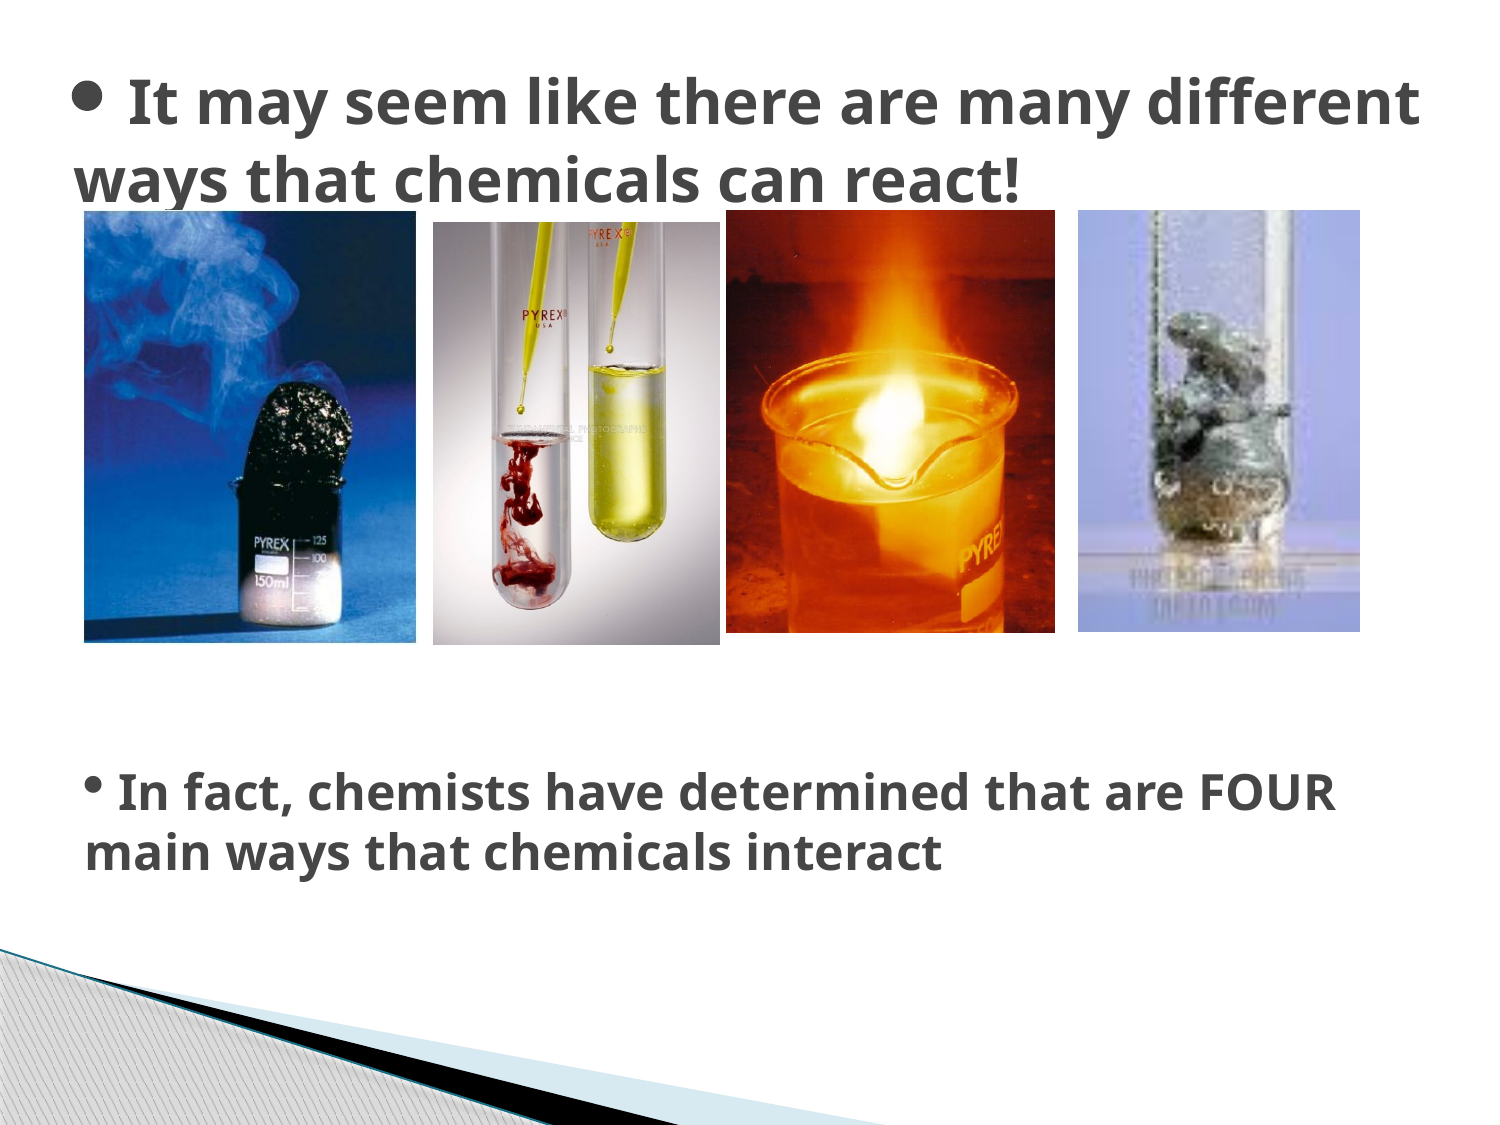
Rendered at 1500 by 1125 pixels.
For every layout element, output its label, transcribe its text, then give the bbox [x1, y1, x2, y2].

title  It may seem like there are many different ways that chemicals can react! [58, 35, 1484, 223]
picture [433, 222, 720, 645]
picture [1077, 210, 1360, 632]
text_box In fact, chemists have determined that are FOUR main ways that chemicals interact [70, 714, 1395, 926]
text_box [46, 773, 1472, 961]
picture [81, 210, 418, 645]
picture [726, 210, 1055, 633]
